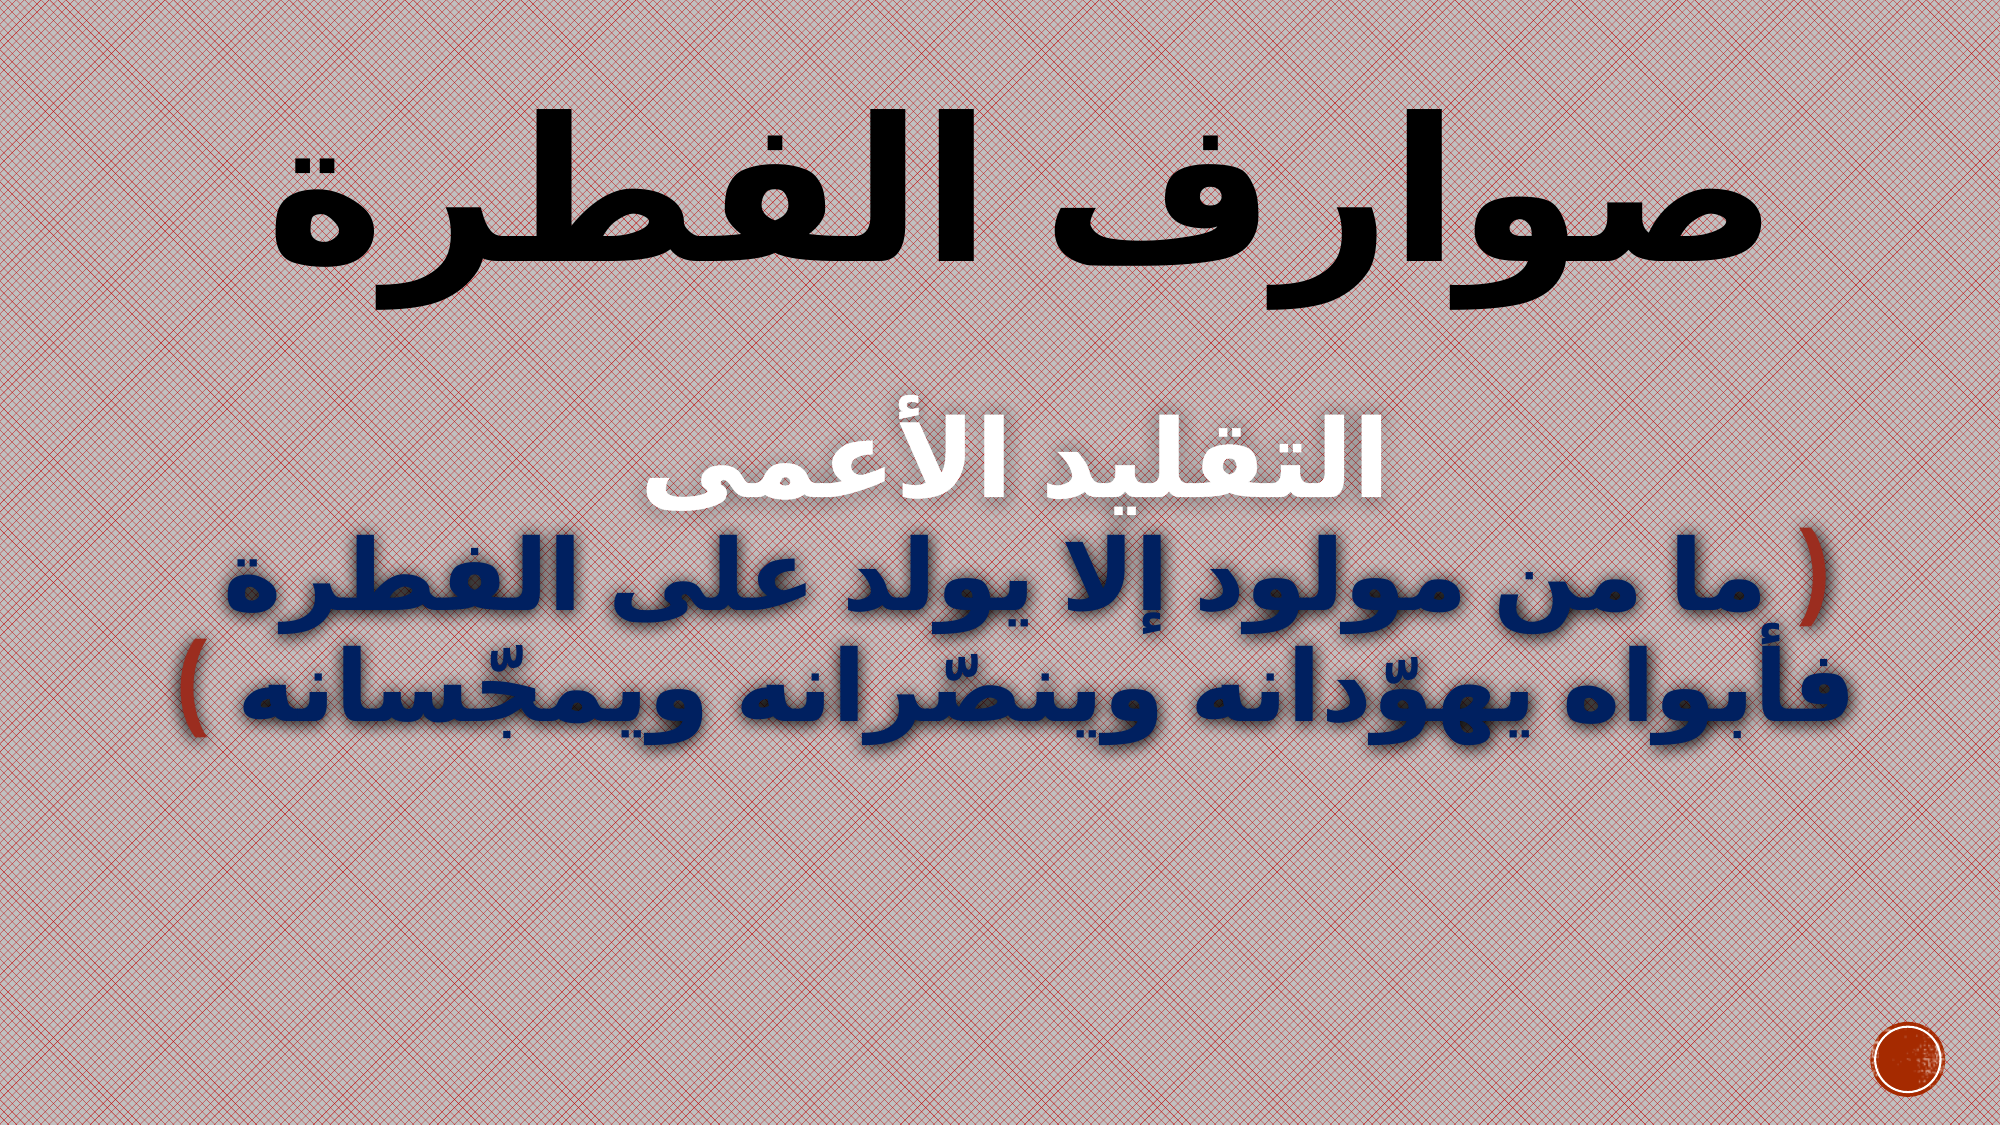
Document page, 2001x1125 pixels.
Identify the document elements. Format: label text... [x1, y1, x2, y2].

title صوارف الفطرة [232, 44, 1813, 335]
list التقليد الأعمى ( ما من مولود إلا يولد على الفطرة فأبواه يهوّدانه وينصّرانه ويمجّسانه ) [154, 348, 1877, 990]
